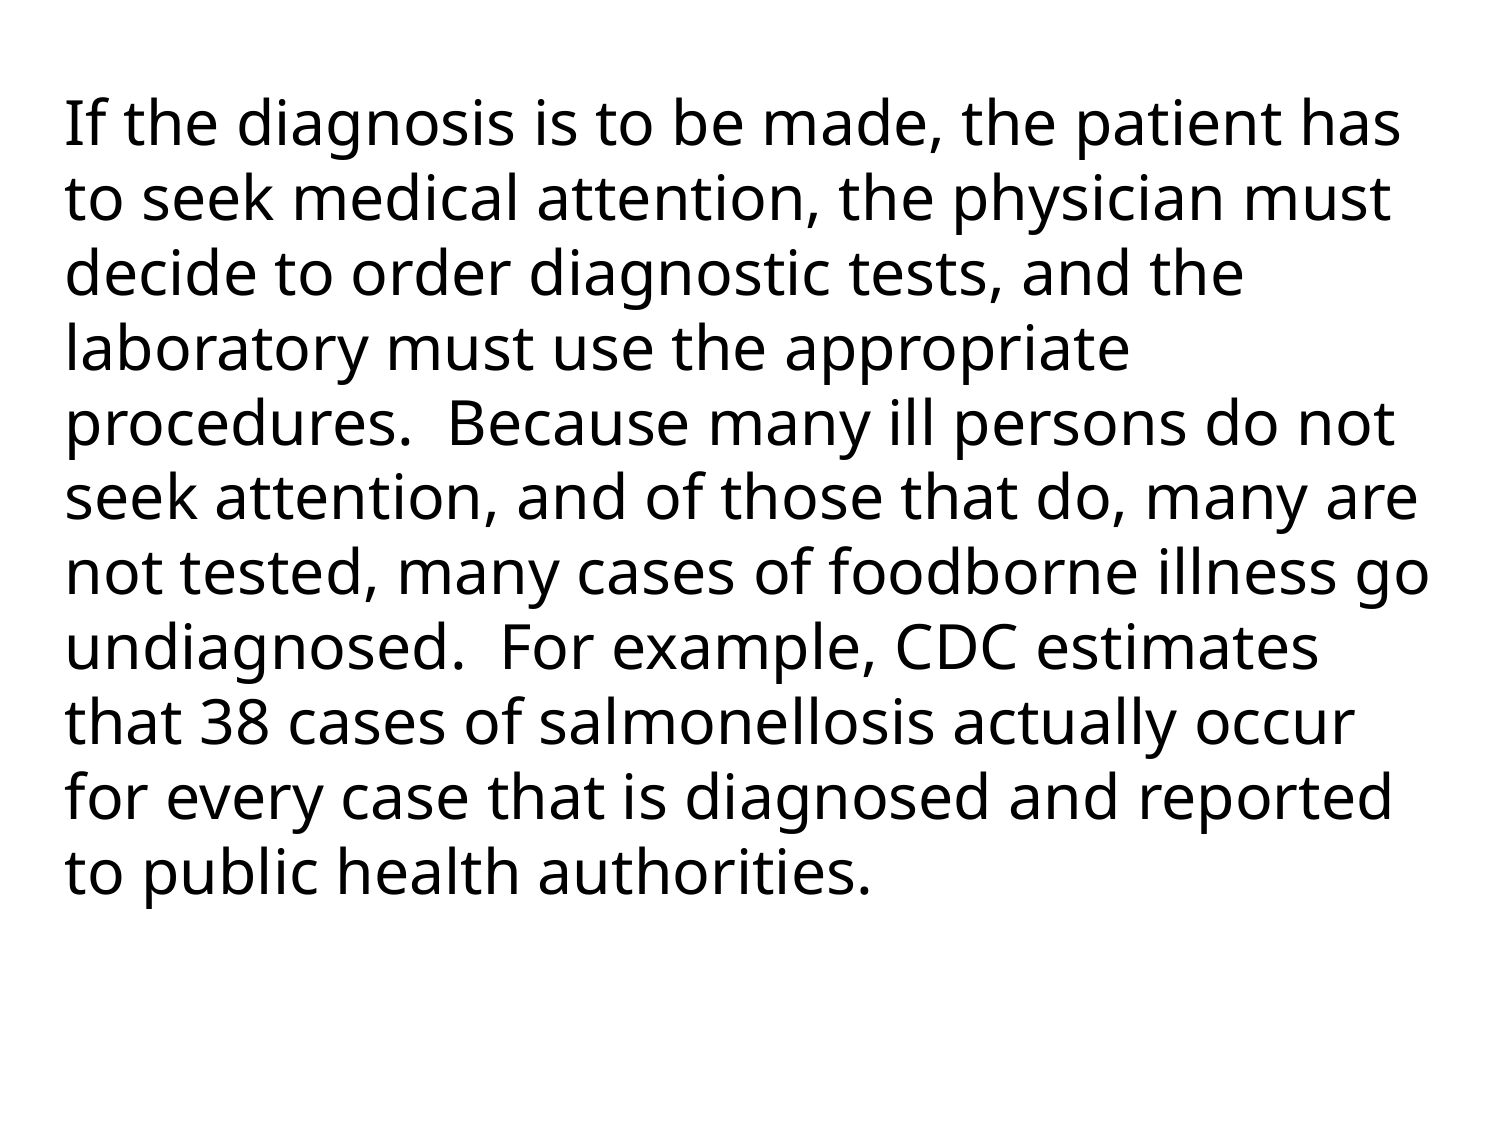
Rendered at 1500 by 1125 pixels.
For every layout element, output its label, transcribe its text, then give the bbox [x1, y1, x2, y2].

text_box If the diagnosis is to be made, the patient has to seek medical attention, the physician must decide to order diagnostic tests, and the laboratory must use the appropriate procedures. Because many ill persons do not seek attention, and of those that do, many are not tested, many cases of foodborne illness go undiagnosed. For example, CDC estimates that 38 cases of salmonellosis actually occur for every case that is diagnosed and reported to public health authorities. [50, 75, 1450, 915]
